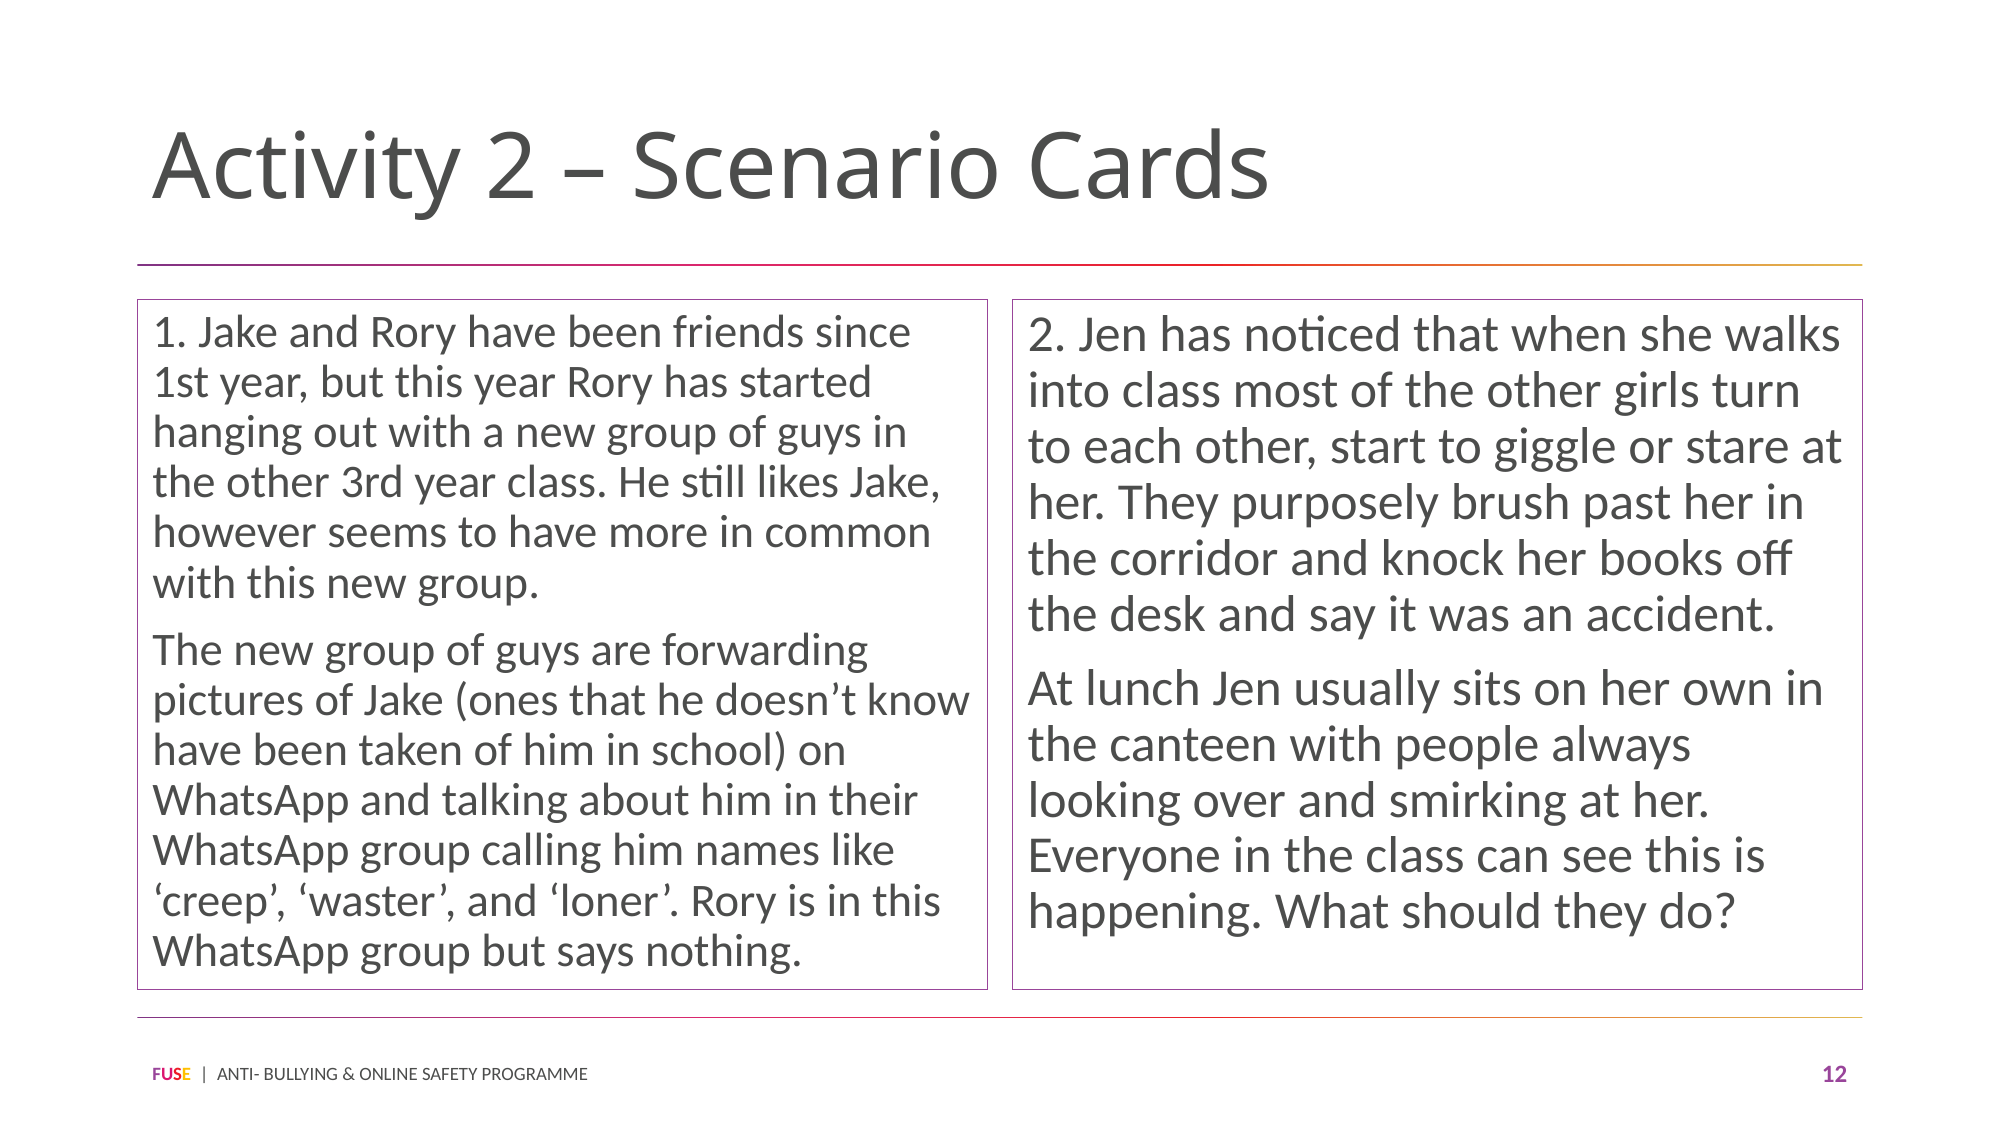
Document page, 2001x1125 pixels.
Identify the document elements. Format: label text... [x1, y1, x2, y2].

list 2. Jen has noticed that when she walks into class most of the other girls turn to each other, start to giggle or stare at her. They purposely brush past her in the corridor and knock her books off the desk and say it was an accident. At lunch Jen usually sits on her own in the canteen with people always looking over and smirking at her. Everyone in the class can see this is happening. What should they do? [1012, 299, 1863, 990]
title Activity 2 – Scenario Cards [137, 59, 1863, 278]
footer FUSE | ANTI- BULLYING & ONLINE SAFETY PROGRAMME [137, 1042, 813, 1103]
slide_number 12 [1412, 1042, 1863, 1103]
list 1. Jake and Rory have been friends since 1st year, but this year Rory has started hanging out with a new group of guys in the other 3rd year class. He still likes Jake, however seems to have more in common with this new group. The new group of guys are forwarding pictures of Jake (ones that he doesn’t know have been taken of him in school) on WhatsApp and talking about him in their WhatsApp group calling him names like ‘creep’, ‘waster’, and ‘loner’. Rory is in this WhatsApp group but says nothing. [137, 299, 988, 990]
